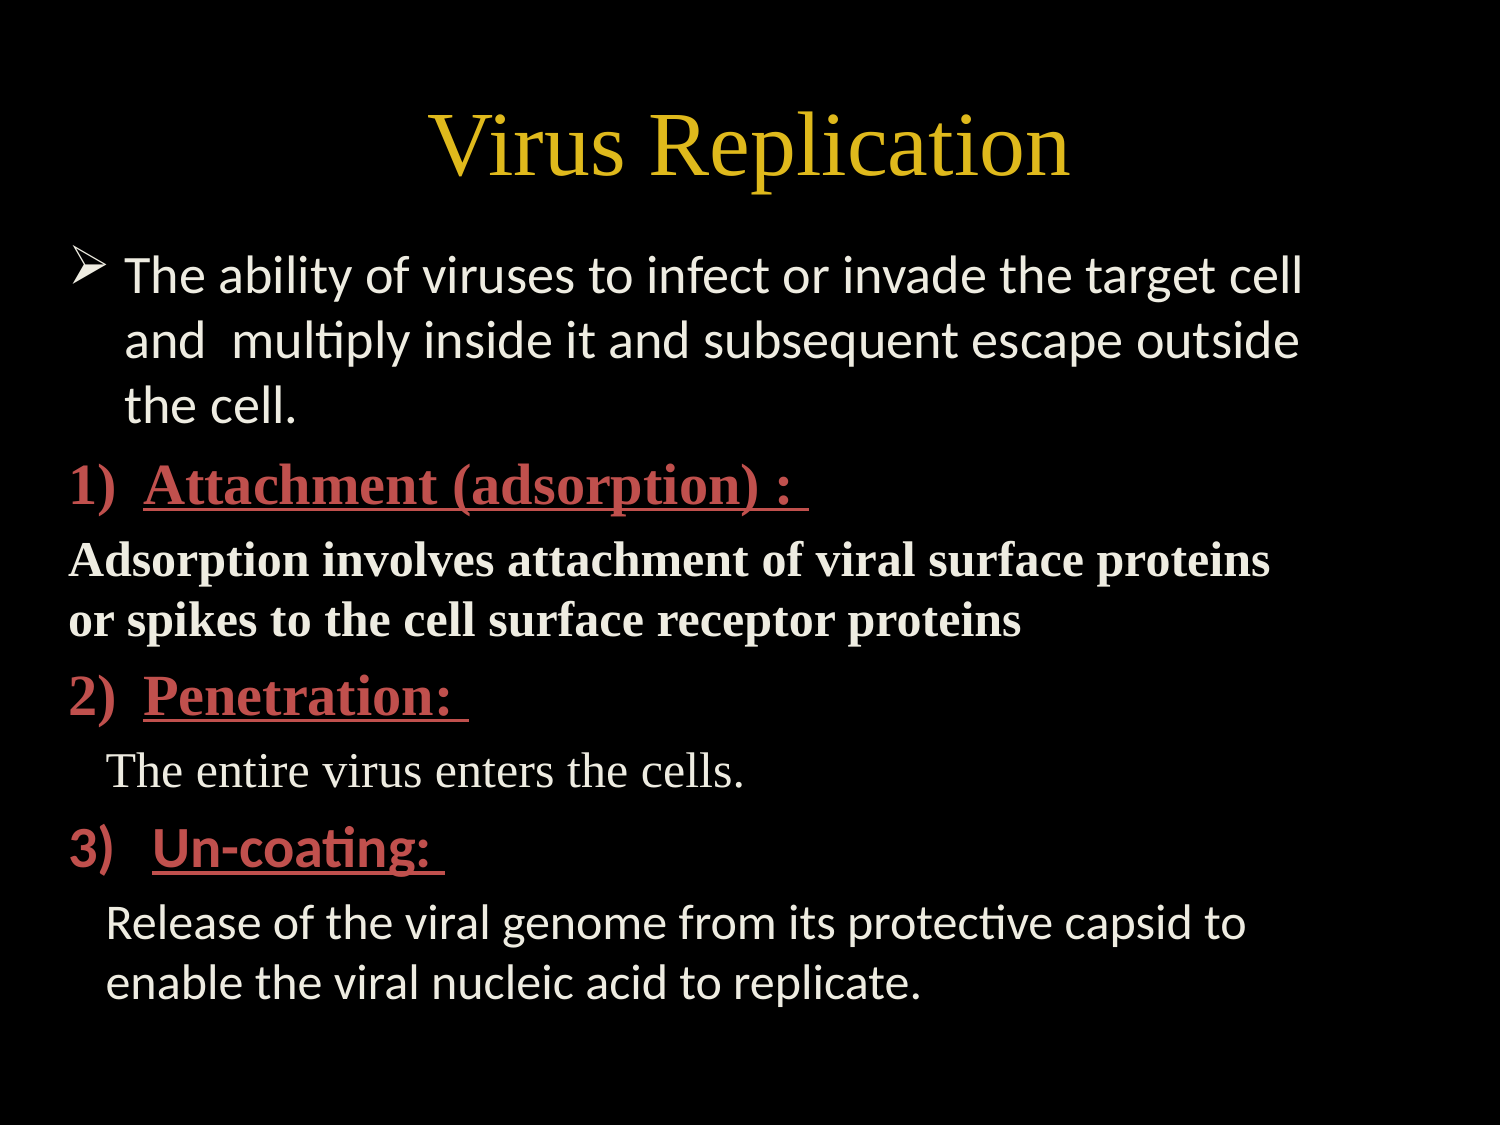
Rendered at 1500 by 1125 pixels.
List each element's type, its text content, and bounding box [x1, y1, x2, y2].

title Virus Replication [75, 45, 1425, 233]
list The ability of viruses to infect or invade the target cell and multiply inside it and subsequent escape outside the cell. Attachment (adsorption) : Adsorption involves attachment of viral surface proteins or spikes to the cell surface receptor proteins Penetration: The entire virus enters the cells. Un-coating: Release of the viral genome from its protective capsid to enable the viral nucleic acid to replicate. [53, 231, 1329, 1071]
